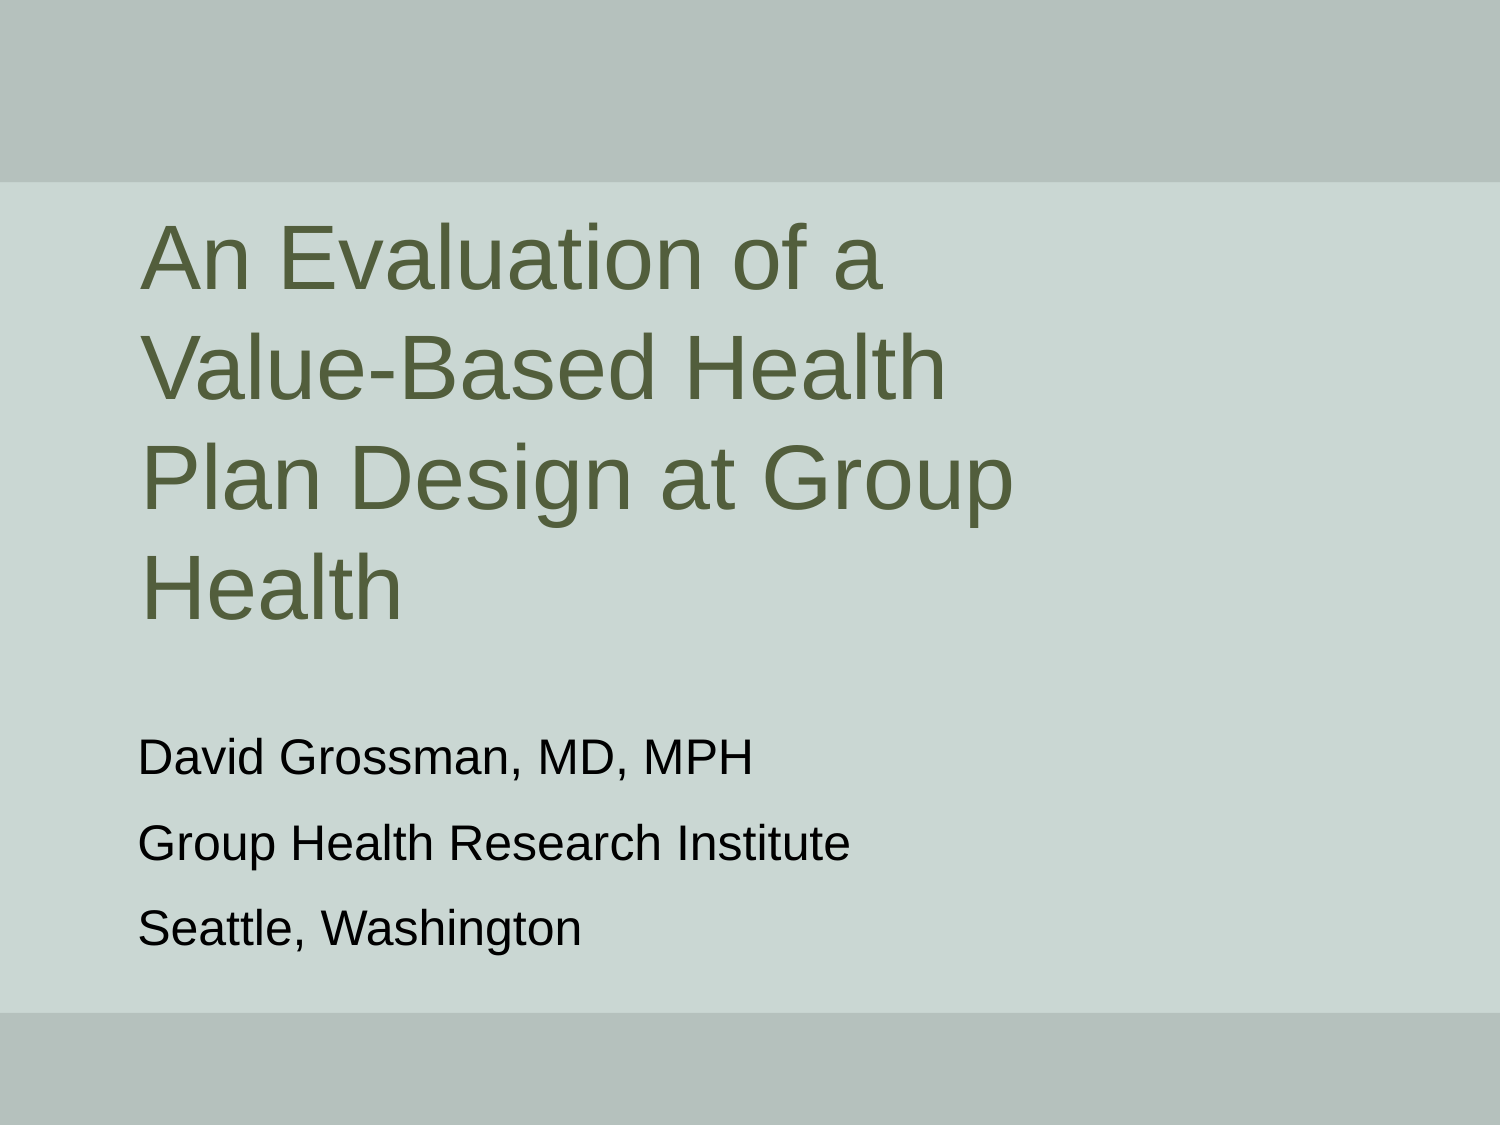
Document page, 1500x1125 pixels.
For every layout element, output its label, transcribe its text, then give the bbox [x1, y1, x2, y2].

title An Evaluation of a Value-Based Health Plan Design at Group Health [124, 424, 1072, 646]
picture [0, 0, 1500, 1125]
subtitle David Grossman, MD, MPH Group Health Research Institute Seattle, Washington [137, 724, 1214, 899]
